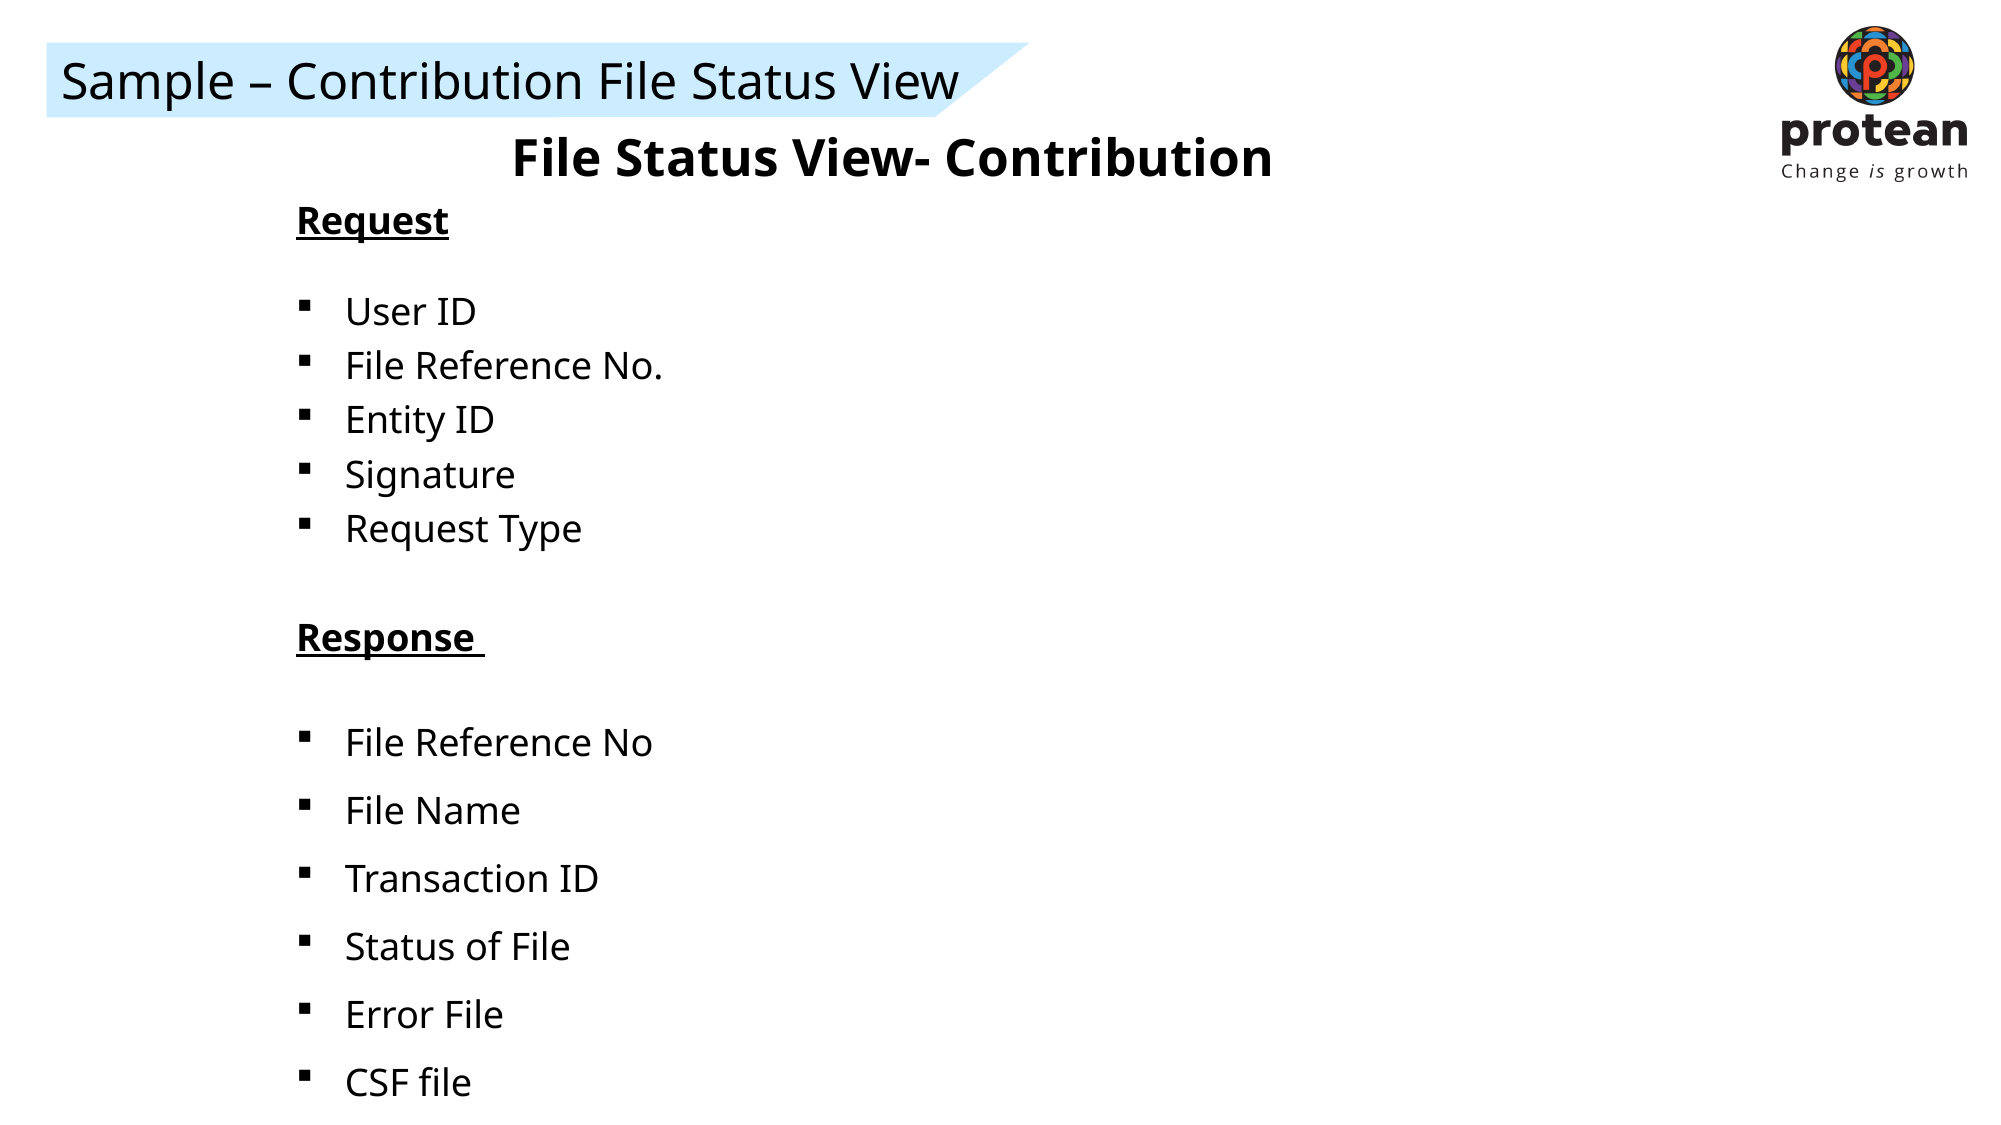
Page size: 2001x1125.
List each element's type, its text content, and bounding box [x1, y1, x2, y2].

text_box Sample – Contribution File Status View [46, 42, 1030, 118]
list File Status View- Contribution Request User ID File Reference No. Entity ID Signature Request Type Response File Reference No File Name Transaction ID Status of File Error File CSF file [281, 125, 1507, 1125]
picture [1782, 26, 1967, 182]
